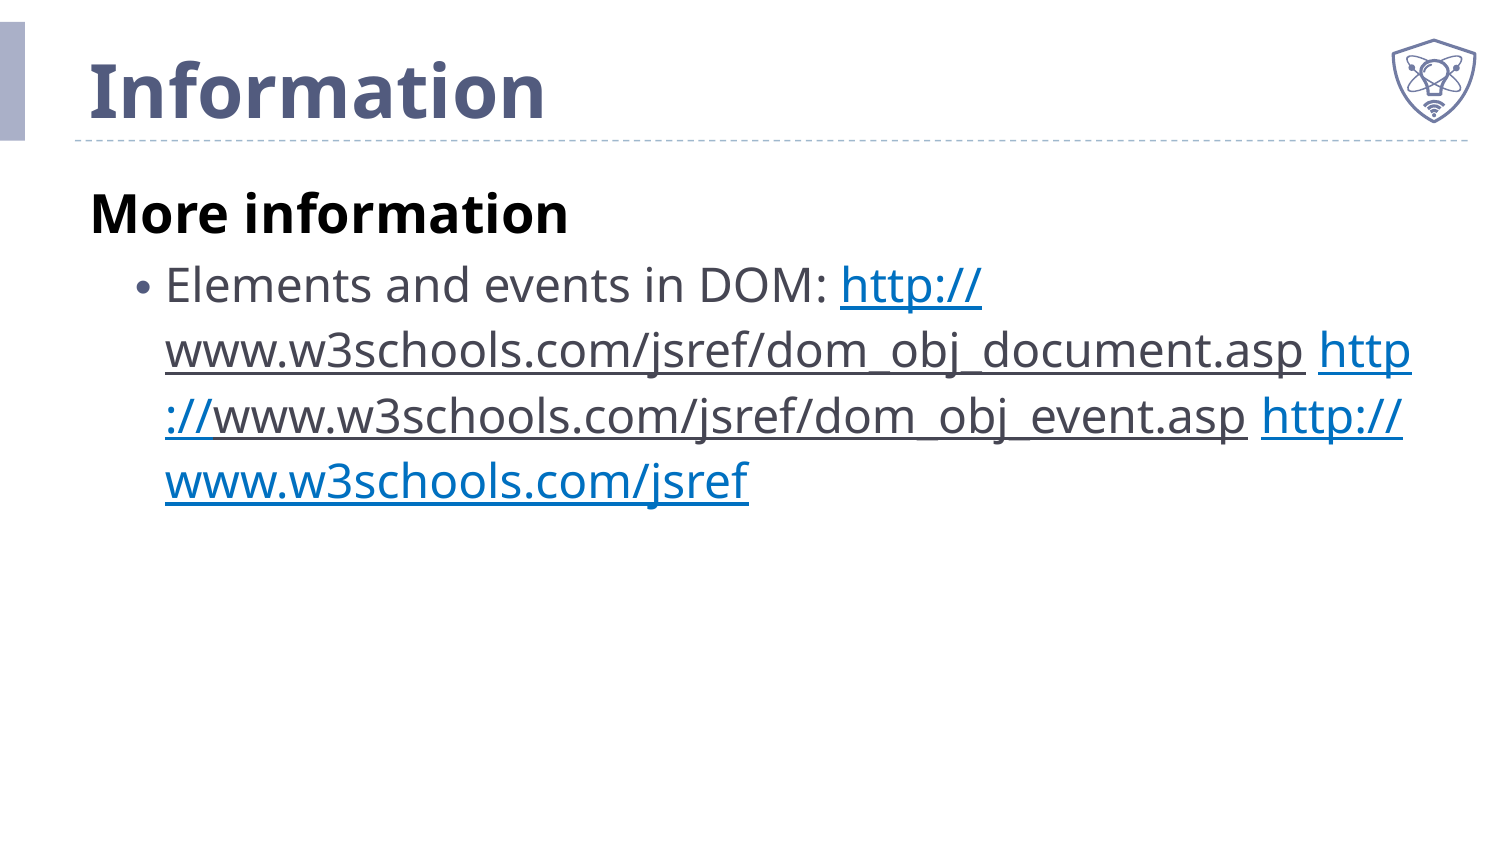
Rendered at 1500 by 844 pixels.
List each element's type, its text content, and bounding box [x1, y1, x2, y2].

title Information [75, 18, 1475, 141]
list More information Elements and events in DOM: http://www.w3schools.com/jsref/dom_obj_document.asp http://www.w3schools.com/jsref/dom_obj_event.asp http://www.w3schools.com/jsref [75, 171, 1475, 835]
